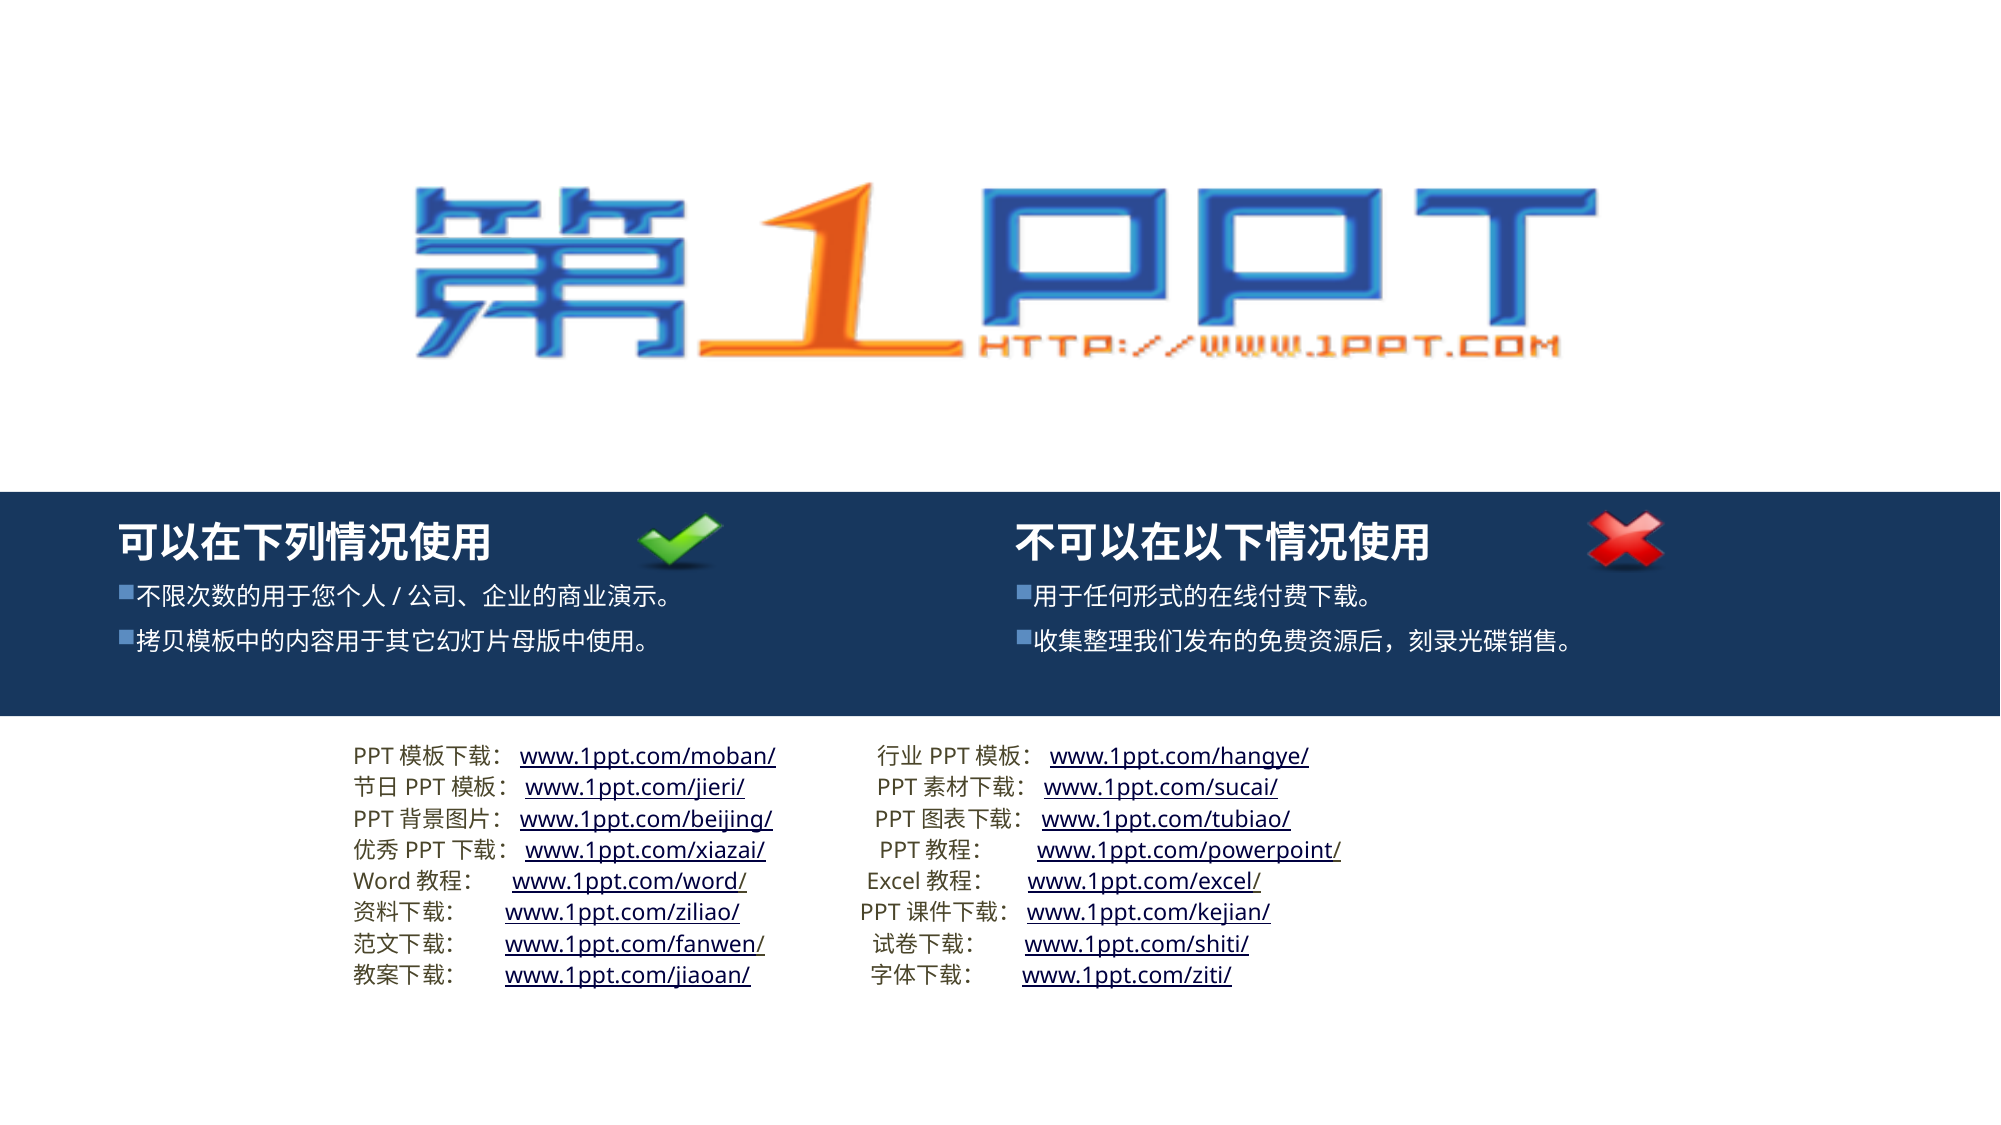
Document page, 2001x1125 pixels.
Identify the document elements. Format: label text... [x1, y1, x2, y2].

text_box [0, 491, 2000, 717]
text_box 不可以在以下情况使用 用于任何形式的在线付费下载。 收集整理我们发布的免费资源后，刻录光碟销售。 [999, 508, 1898, 762]
picture [1581, 507, 1669, 573]
text_box 可以在下列情况使用 不限次数的用于您个人/公司、企业的商业演示。 拷贝模板中的内容用于其它幻灯片母版中使用。 [102, 508, 1000, 774]
picture [179, 51, 1867, 492]
text_box PPT模板下载：www.1ppt.com/moban/ 行业PPT模板：www.1ppt.com/hangye/ 节日PPT模板：www.1ppt.com/jieri/ PPT素材下载：www.1ppt.com/sucai/ PPT背景图片：www.1ppt.com/beijing/ PPT图表下载：www.1ppt.com/tubiao/ 优秀PPT下载：www.1ppt.com/xiazai/ PPT教程： www.1ppt.com/powerpoint/ Word教程： www.1ppt.com/word/ Excel教程： www.1ppt.com/excel/ 资料下载： www.1ppt.com/ziliao/ PPT课件下载：www.1ppt.com/kejian/ 范文下载： www.1ppt.com/fanwen/ 试卷下载： www.1ppt.com/shiti/ 教案下载： www.1ppt.com/jiaoan/ 字体下载： www.1ppt.com/ziti/ [336, 762, 1752, 1008]
picture [637, 507, 724, 573]
